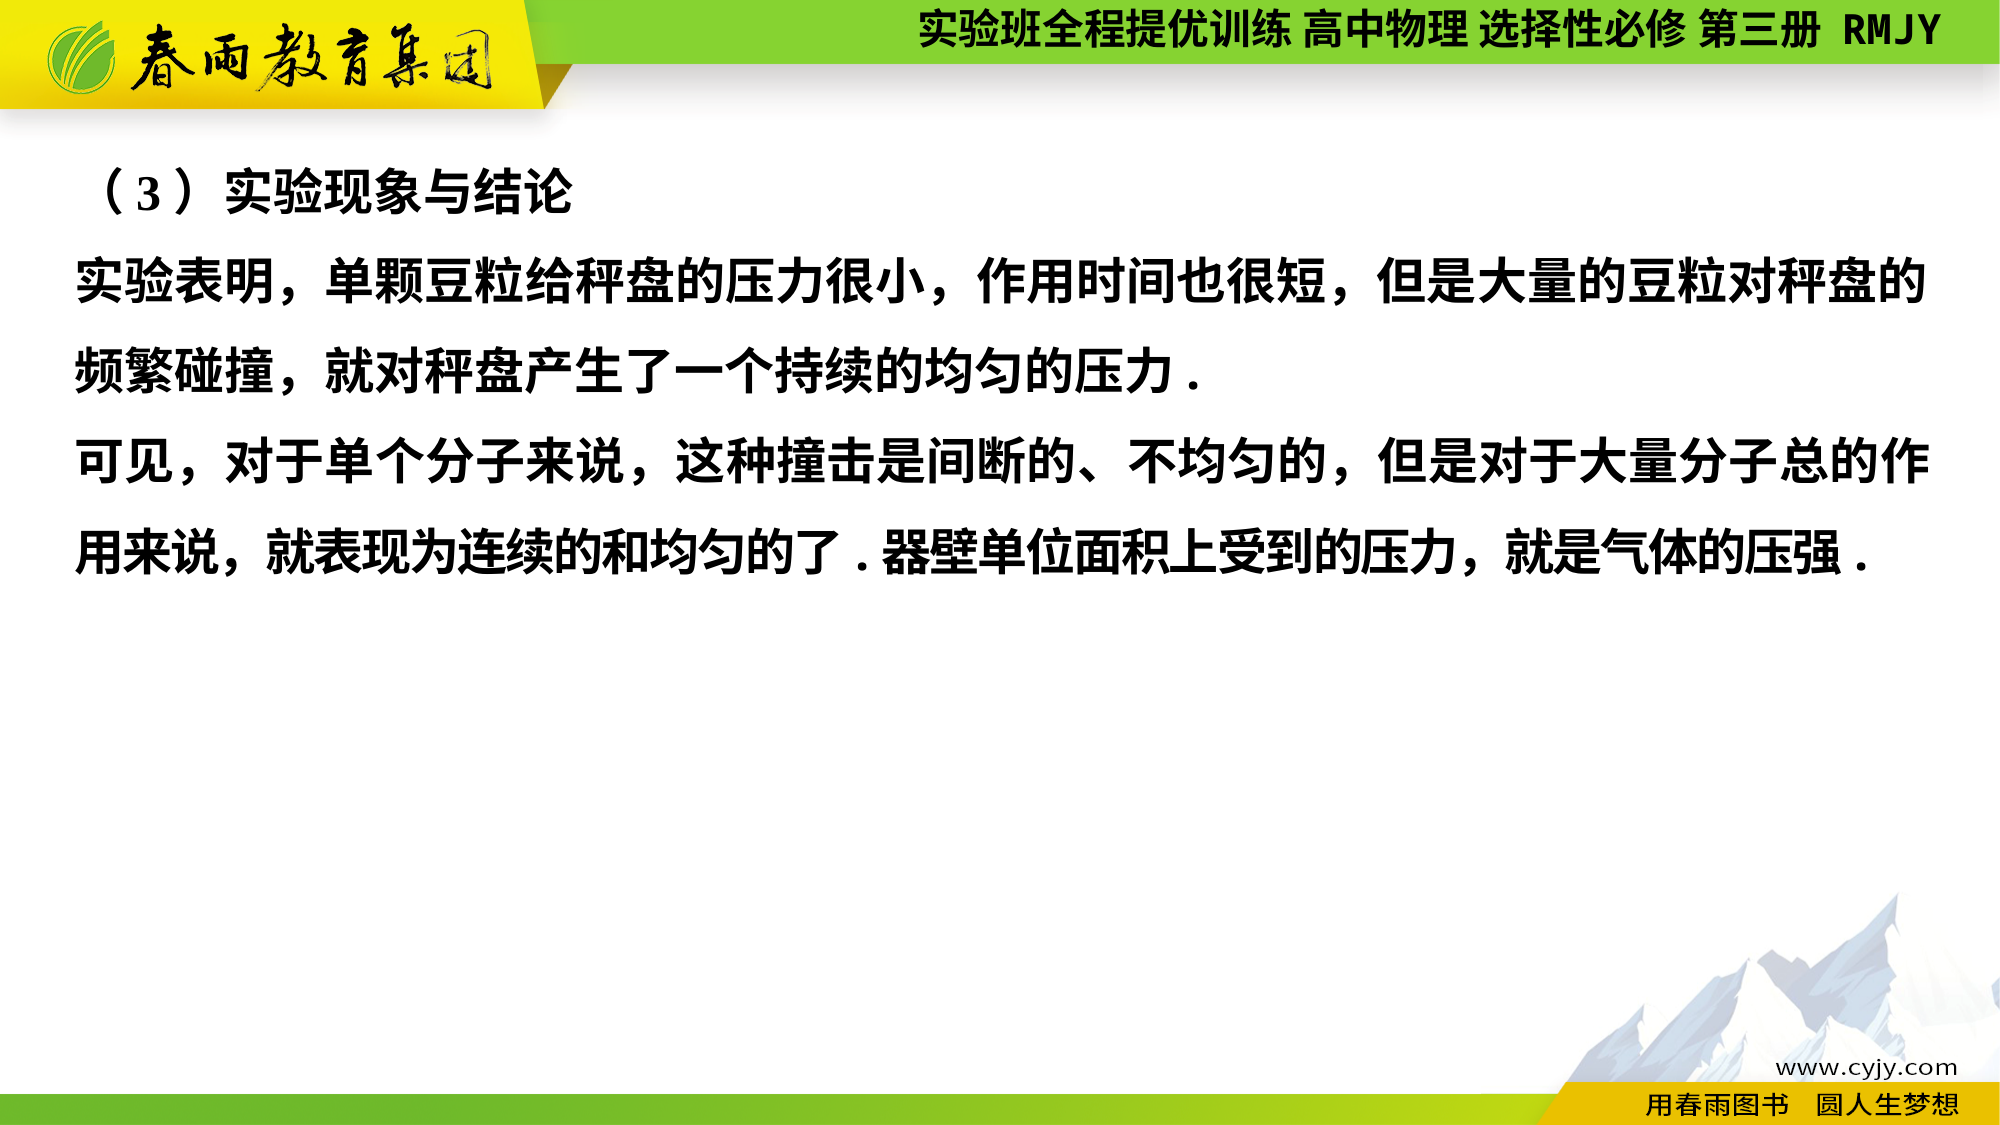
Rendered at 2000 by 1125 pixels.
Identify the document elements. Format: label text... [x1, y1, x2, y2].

picture [0, 0, 2000, 1125]
list （3）实验现象与结论 实验表明，单颗豆粒给秤盘的压力很小，作用时间也很短，但是大量的豆粒对秤盘的频繁碰撞，就对秤盘产生了一个持续的均匀的压力. 可见，对于单个分子来说，这种撞击是间断的、不均匀的，但是对于大量分子总的作用来说，就表现为连续的和均匀的了.器壁单位面积上受到的压力，就是气体的压强. [59, 122, 1944, 581]
